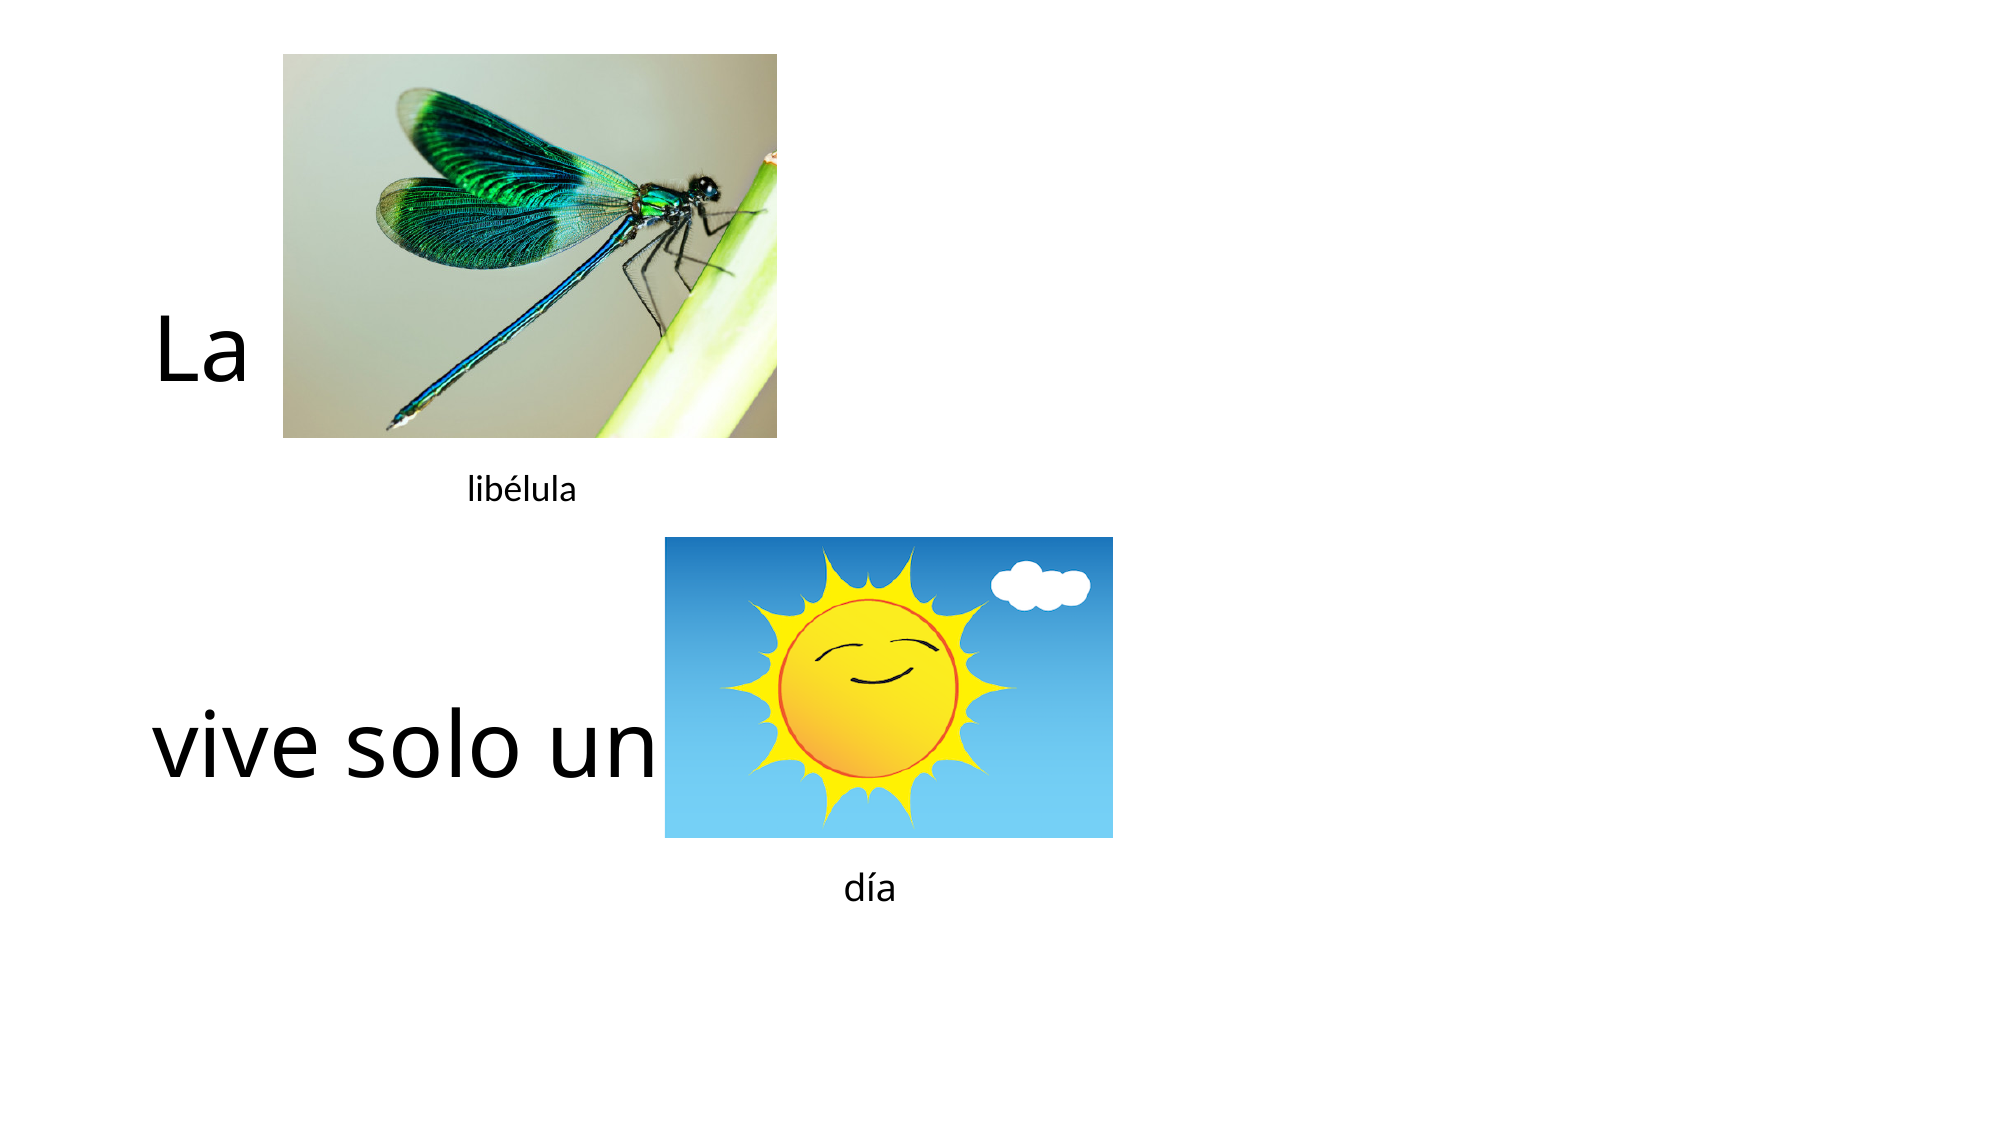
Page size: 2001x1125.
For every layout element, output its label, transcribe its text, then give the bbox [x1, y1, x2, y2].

picture [664, 537, 1113, 838]
text_box día [828, 857, 949, 917]
title La vive solo un [137, 59, 1863, 1041]
picture [283, 54, 777, 438]
text_box libélula [452, 456, 617, 516]
